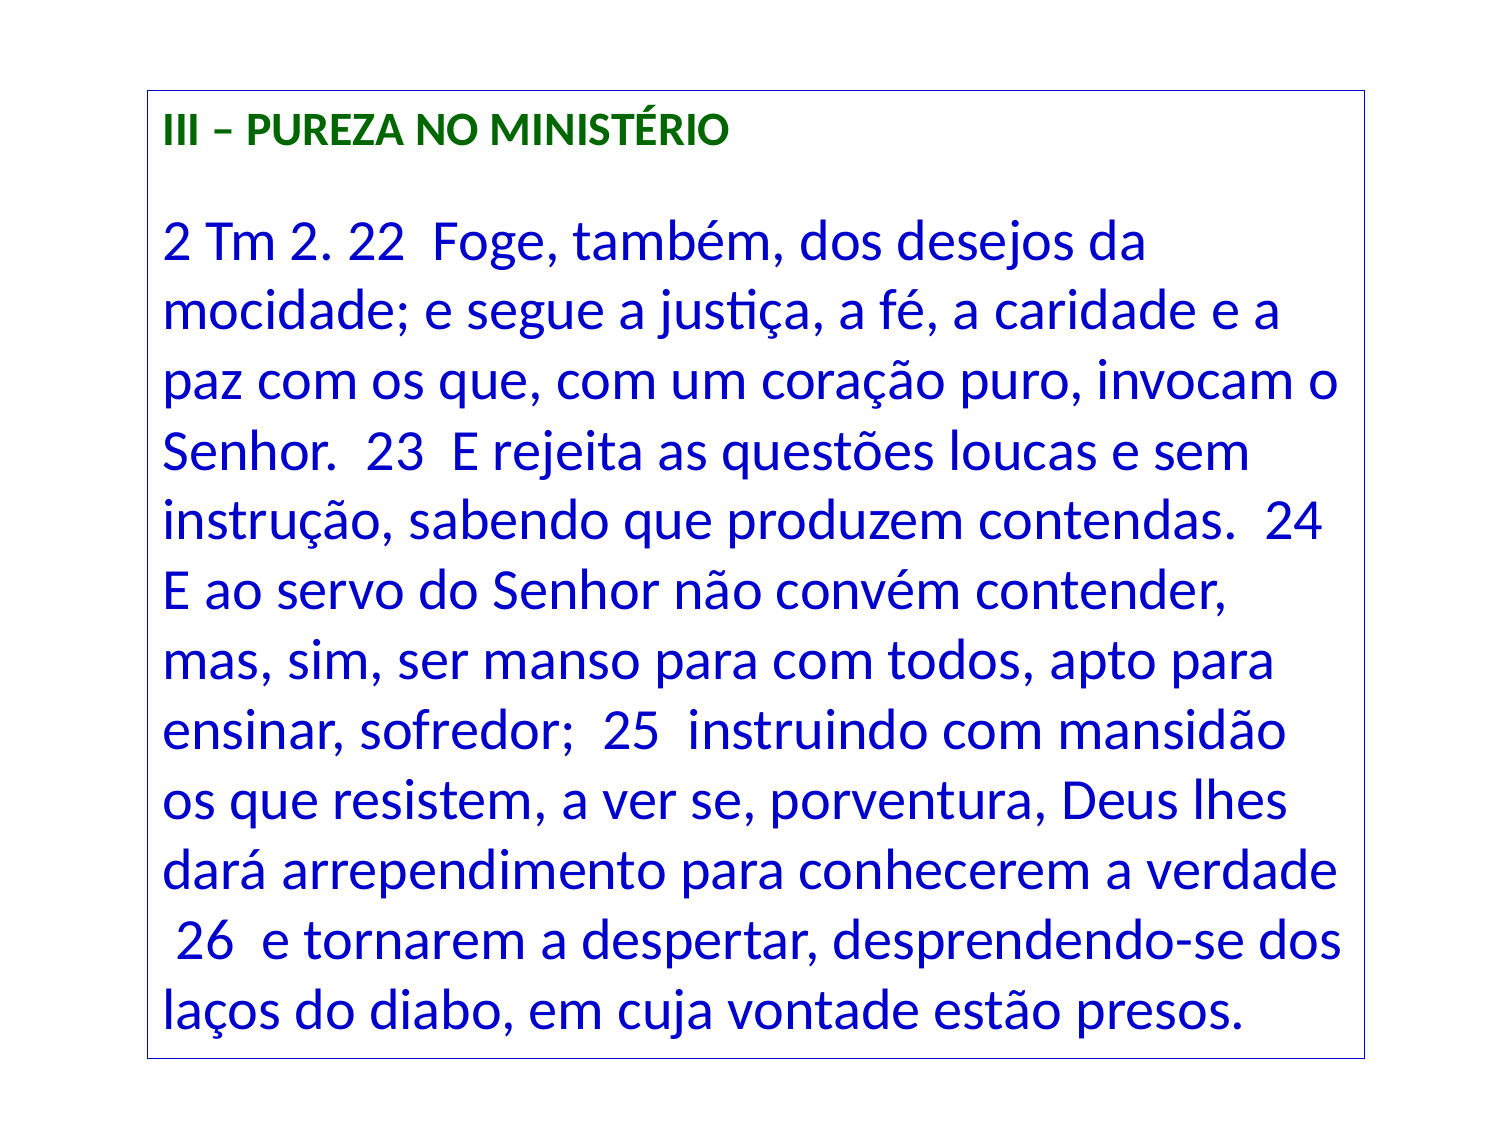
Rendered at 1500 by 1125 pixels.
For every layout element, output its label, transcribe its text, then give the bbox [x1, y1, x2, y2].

list III – PUREZA NO MINISTÉRIO 2 Tm 2. 22 Foge, também, dos desejos da mocidade; e segue a justiça, a fé, a caridade e a paz com os que, com um coração puro, invocam o Senhor. 23 E rejeita as questões loucas e sem instrução, sabendo que produzem contendas. 24 E ao servo do Senhor não convém contender, mas, sim, ser manso para com todos, apto para ensinar, sofredor; 25 instruindo com mansidão os que resistem, a ver se, porventura, Deus lhes dará arrependimento para conhecerem a verdade 26 e tornarem a despertar, desprendendo-se dos laços do diabo, em cuja vontade estão presos. [147, 90, 1365, 1059]
